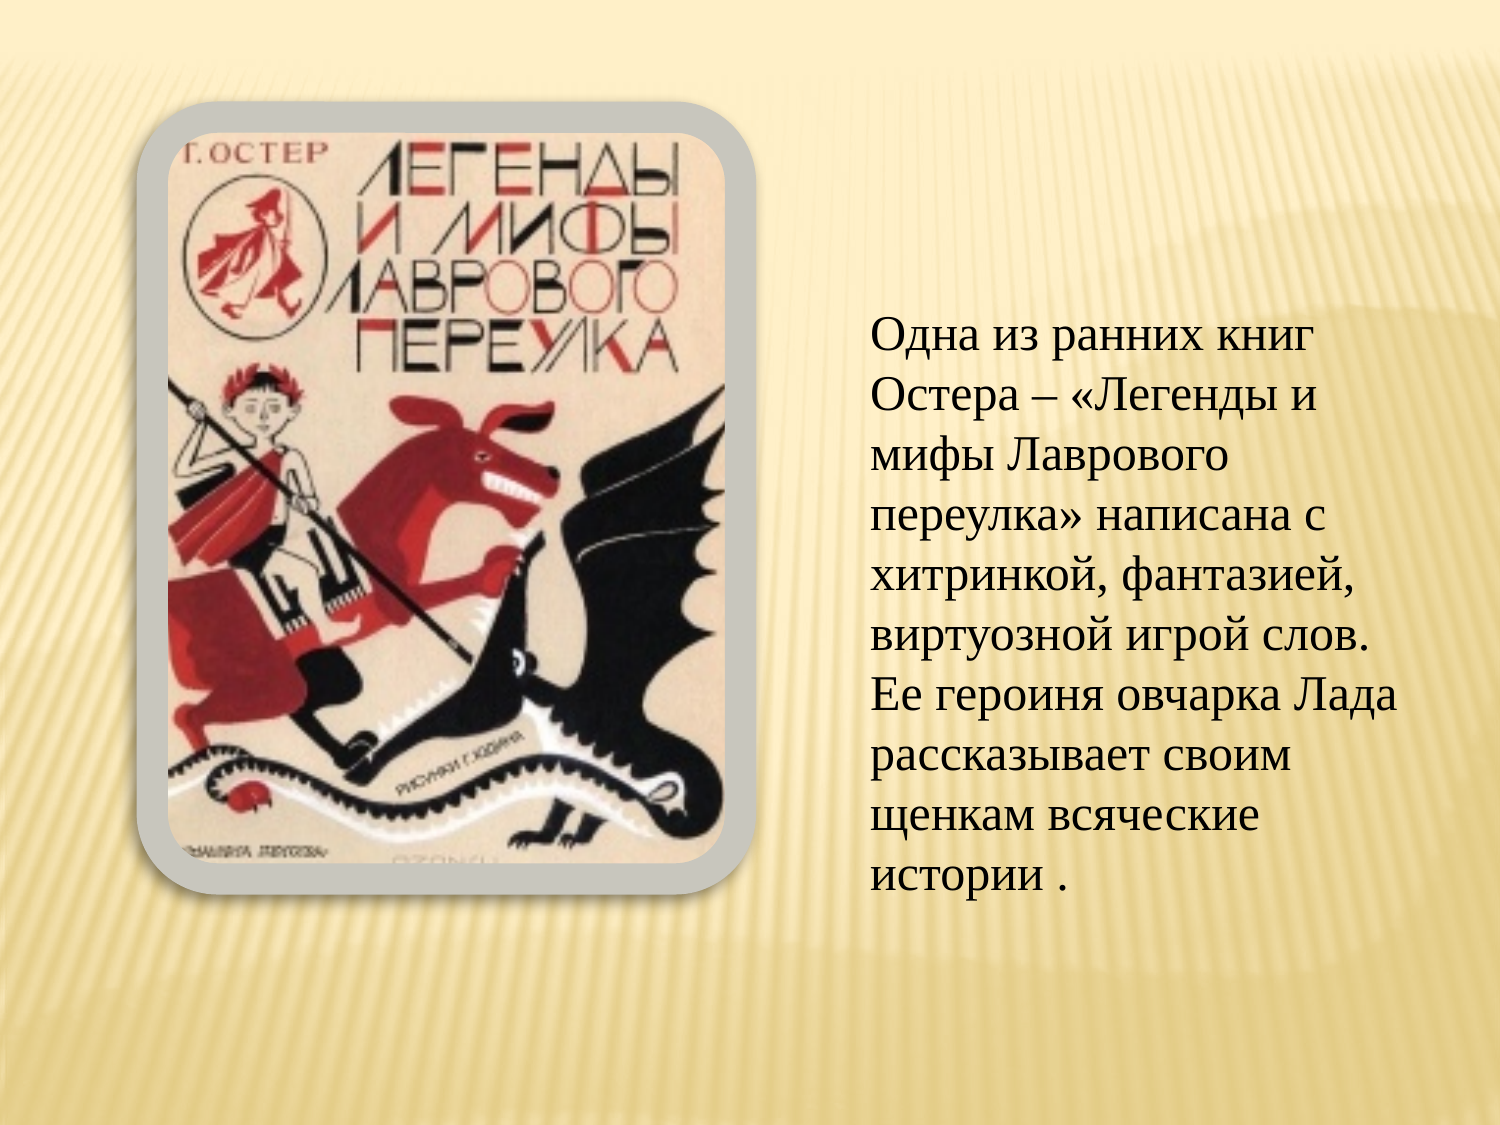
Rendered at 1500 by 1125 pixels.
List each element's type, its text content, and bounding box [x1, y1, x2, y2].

text_box Одна из ранних книг Остера – «Легенды и мифы Лаврового переулка» написана с хитринкой, фантазией, виртуозной игрой слов. Ее героиня овчарка Лада рассказывает своим щенкам всяческие истории . [855, 292, 1418, 908]
picture [151, 116, 741, 880]
